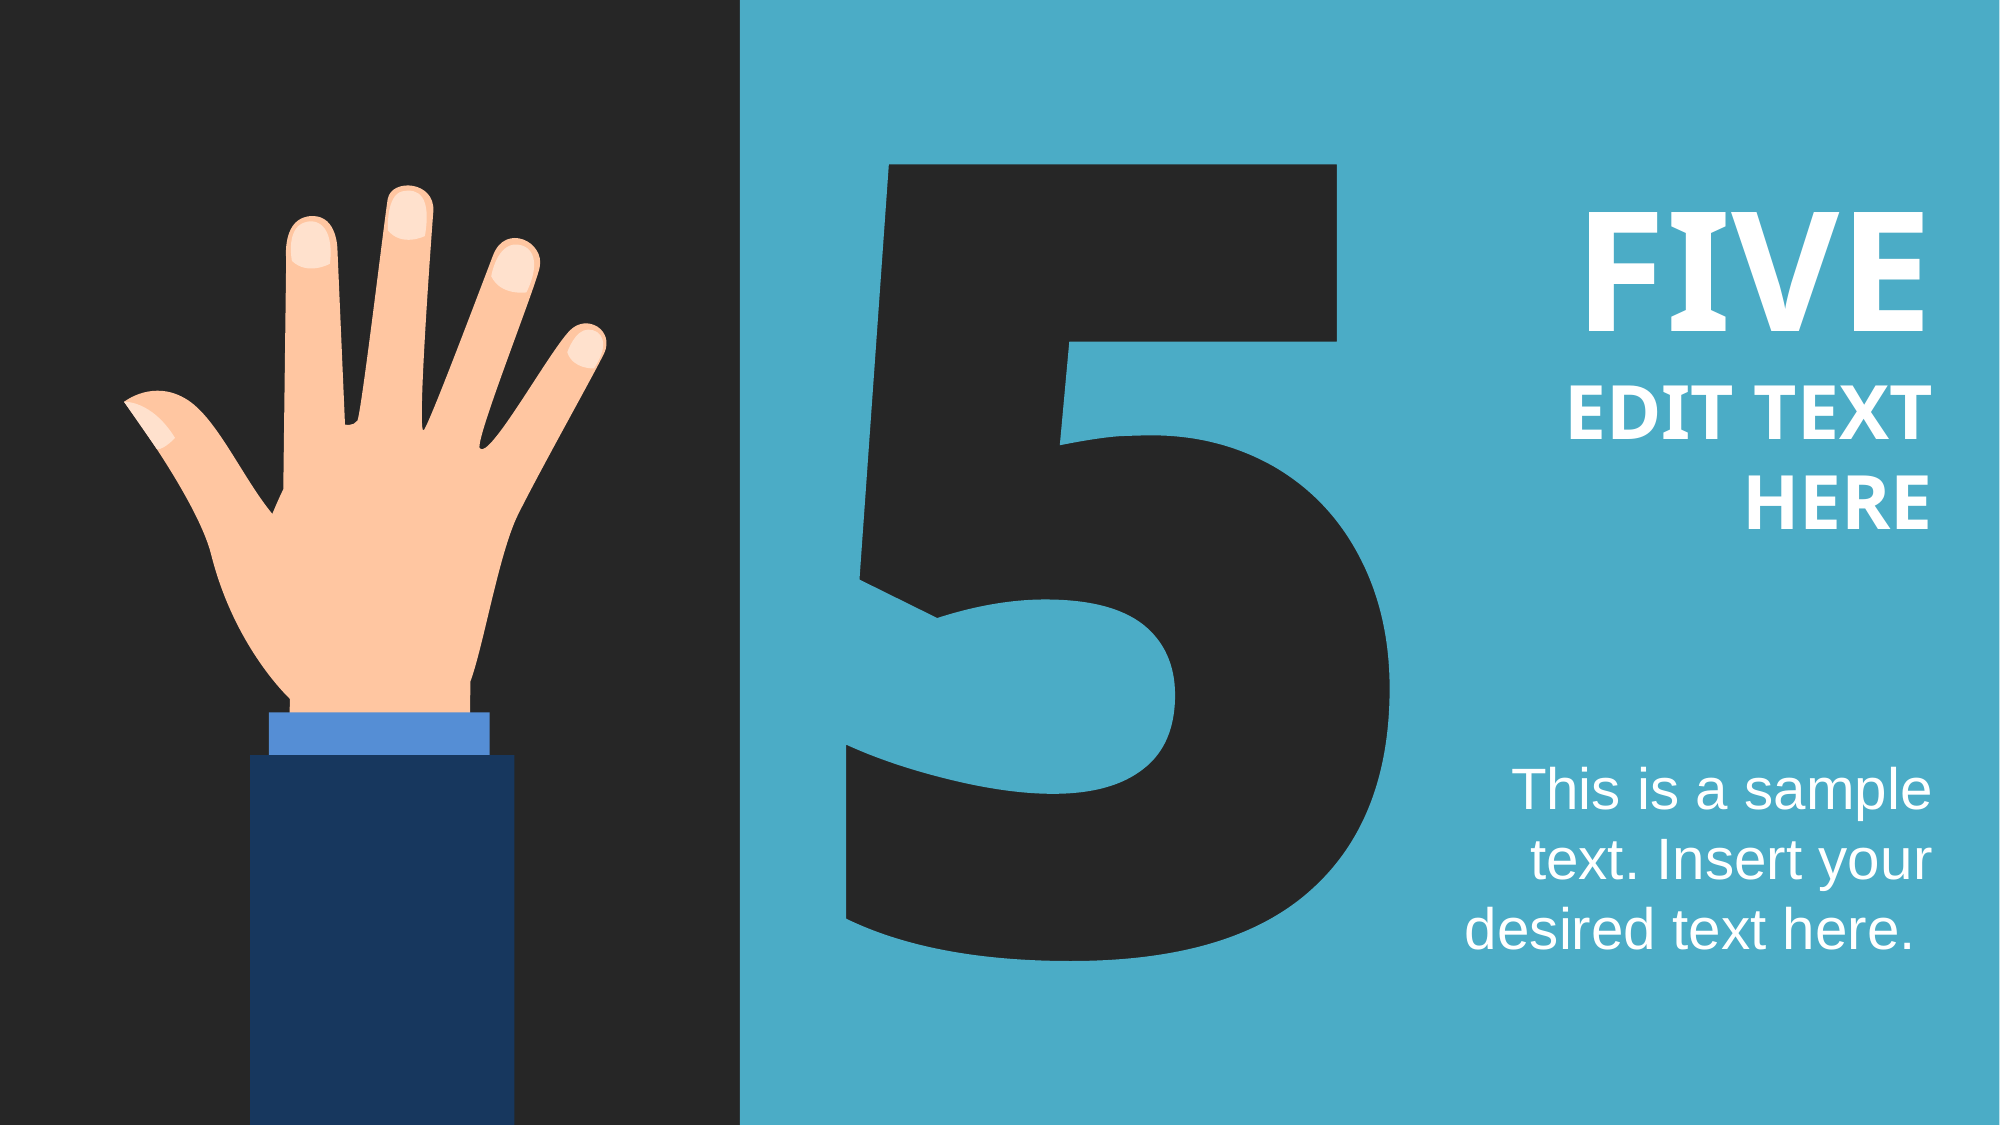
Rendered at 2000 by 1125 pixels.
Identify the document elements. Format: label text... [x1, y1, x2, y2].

text_box [739, 0, 2000, 1125]
text_box FIVE EDIT TEXT HERE [1390, 164, 1933, 545]
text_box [249, 712, 515, 1125]
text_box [123, 177, 615, 887]
text_box This is a sample text. Insert your desired text here. [1390, 751, 1933, 962]
